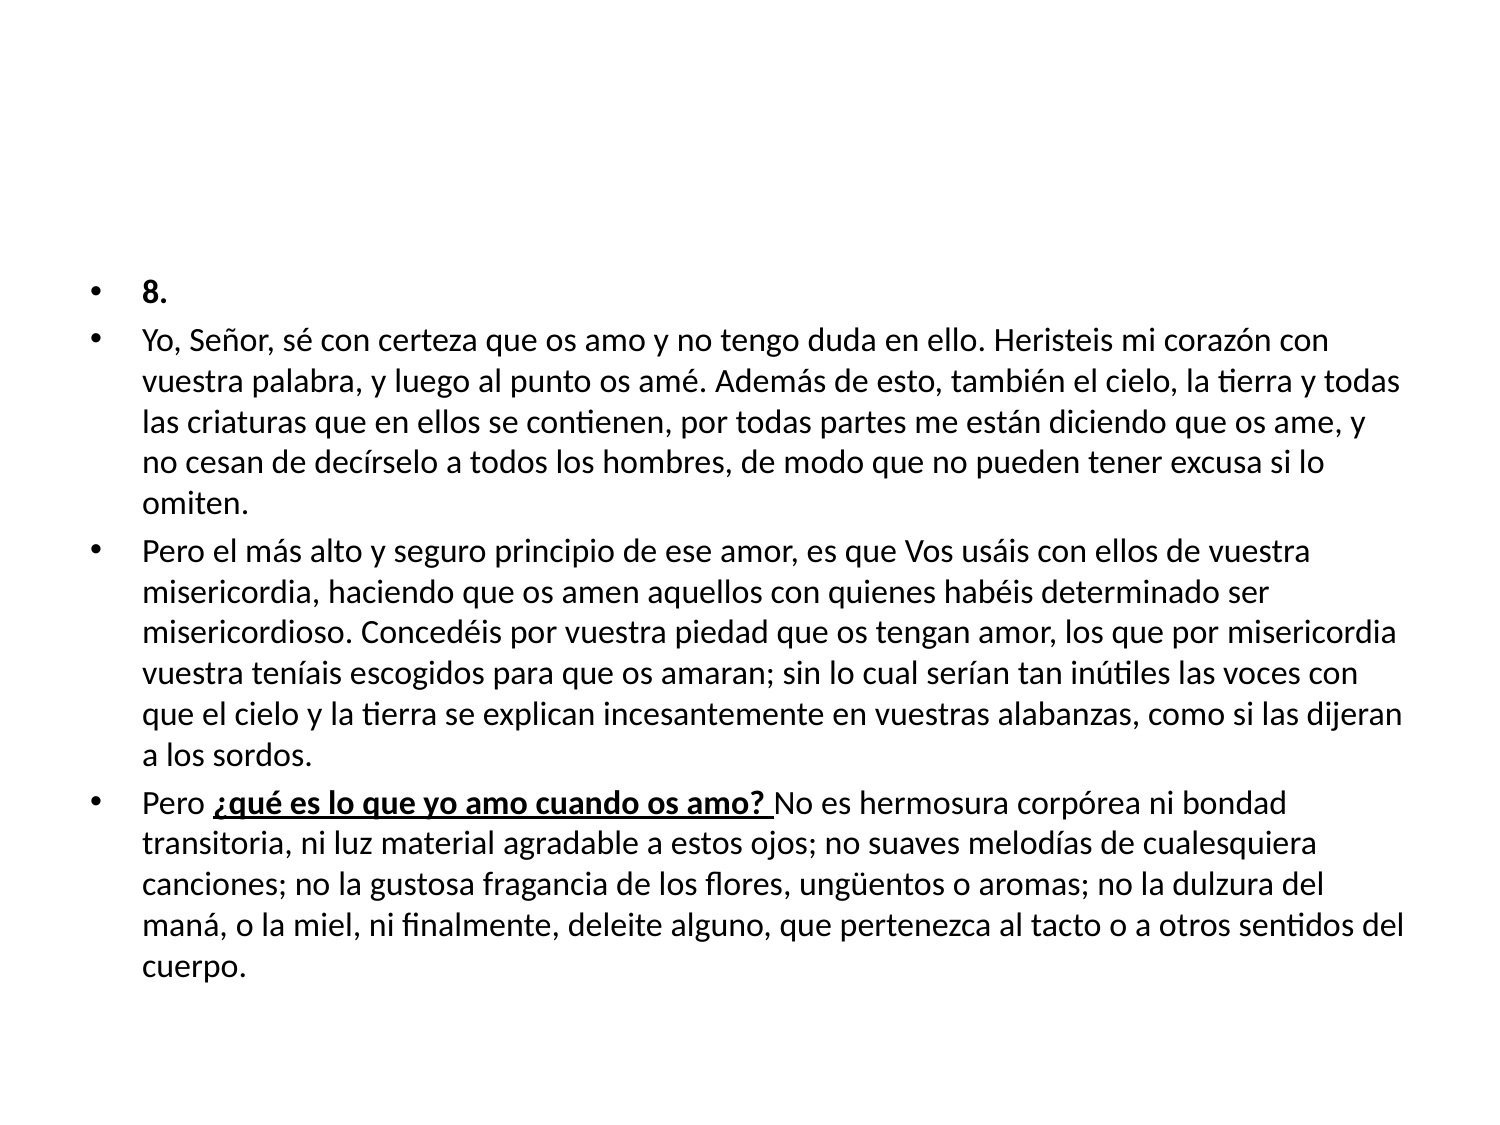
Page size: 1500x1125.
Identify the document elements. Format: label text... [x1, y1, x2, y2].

list 8. Yo, Señor, sé con certeza que os amo y no tengo duda en ello. Heristeis mi corazón con vuestra palabra, y luego al punto os amé. Además de esto, también el cielo, la tierra y todas las criaturas que en ellos se contienen, por todas partes me están diciendo que os ame, y no cesan de decírselo a todos los hombres, de modo que no pueden tener excusa si lo omiten. Pero el más alto y seguro principio de ese amor, es que Vos usáis con ellos de vuestra misericordia, haciendo que os amen aquellos con quienes habéis determinado ser misericordioso. Concedéis por vuestra piedad que os tengan amor, los que por misericordia vuestra teníais escogidos para que os amaran; sin lo cual serían tan inútiles las voces con que el cielo y la tierra se explican incesantemente en vuestras alabanzas, como si las dijeran a los sordos. Pero ¿qué es lo que yo amo cuando os amo? No es hermosura corpórea ni bondad transitoria, ni luz material agradable a estos ojos; no suaves melodías de cualesquiera canciones; no la gustosa fragancia de los flores, ungüentos o aromas; no la dulzura del maná, o la miel, ni finalmente, deleite alguno, que pertenezca al tacto o a otros sentidos del cuerpo. [75, 262, 1425, 1005]
